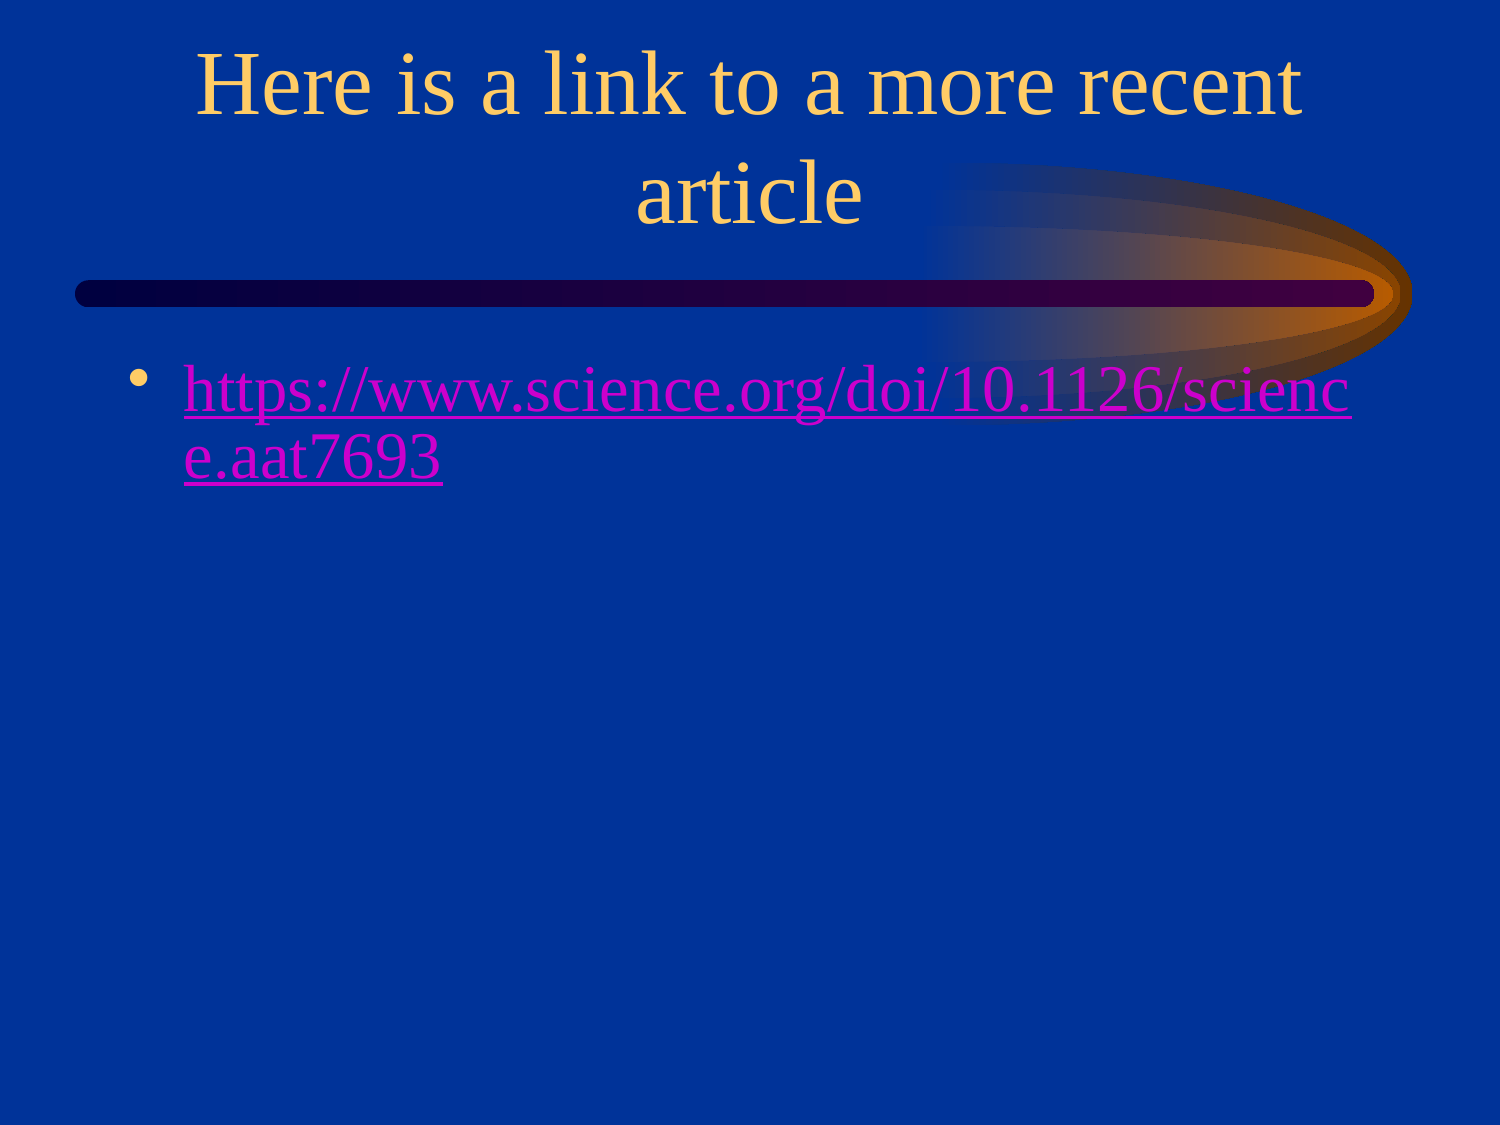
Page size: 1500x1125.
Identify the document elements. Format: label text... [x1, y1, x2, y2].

title Here is a link to a more recent article [112, 62, 1388, 251]
list https://www.science.org/doi/10.1126/science.aat7693 [112, 337, 1388, 1013]
